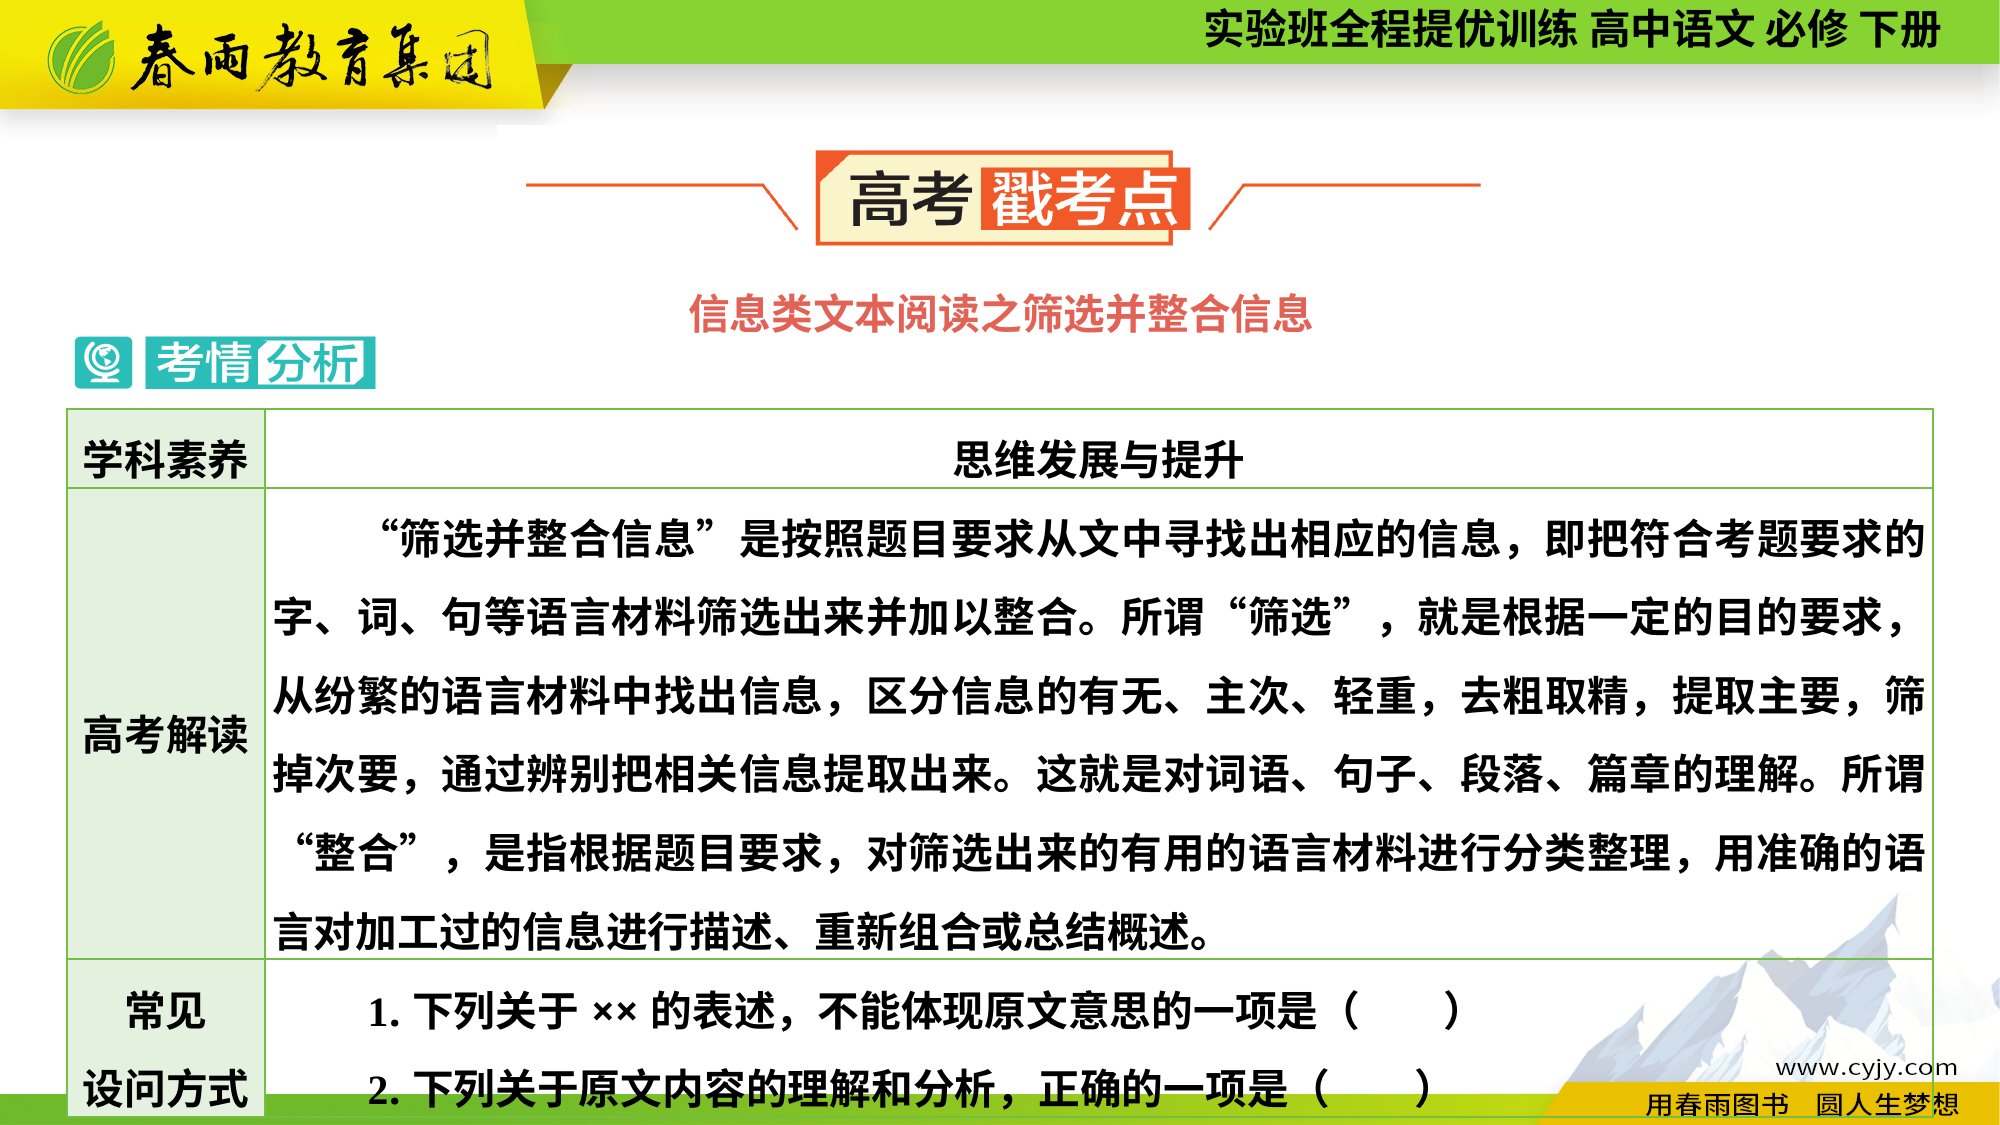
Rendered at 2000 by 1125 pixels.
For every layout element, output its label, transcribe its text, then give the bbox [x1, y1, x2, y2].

table_cell 高考解读 [68, 489, 264, 958]
table_cell 常见 设问方式 [68, 960, 264, 1116]
table_header 学科素养 [68, 410, 264, 487]
table_header 思维发展与提升 [266, 410, 1932, 487]
table_cell “筛选并整合信息”是按照题目要求从文中寻找出相应的信息，即把符合考题要求的字、词、句等语言材料筛选出来并加以整合。所谓“筛选”，就是根据一定的目的要求，从纷繁的语言材料中找出信息，区分信息的有无、主次、轻重，去粗取精，提取主要，筛掉次要，通过辨别把相关信息提取出来。这就是对词语、句子、段落、篇章的理解。所谓“整合”，是指根据题目要求，对筛选出来的有用的语言材料进行分类整理，用准确的语言对加工过的信息进行描述、重新组合或总结概述。 [266, 489, 1932, 958]
table_cell 1.下列关于××的表述，不能体现原文意思的一项是（ ） 2.下列关于原文内容的理解和分析，正确的一项是（ ） [266, 960, 1932, 1116]
picture [0, 0, 2000, 1125]
list 信息类文本阅读之筛选并整合信息 [59, 255, 1944, 337]
